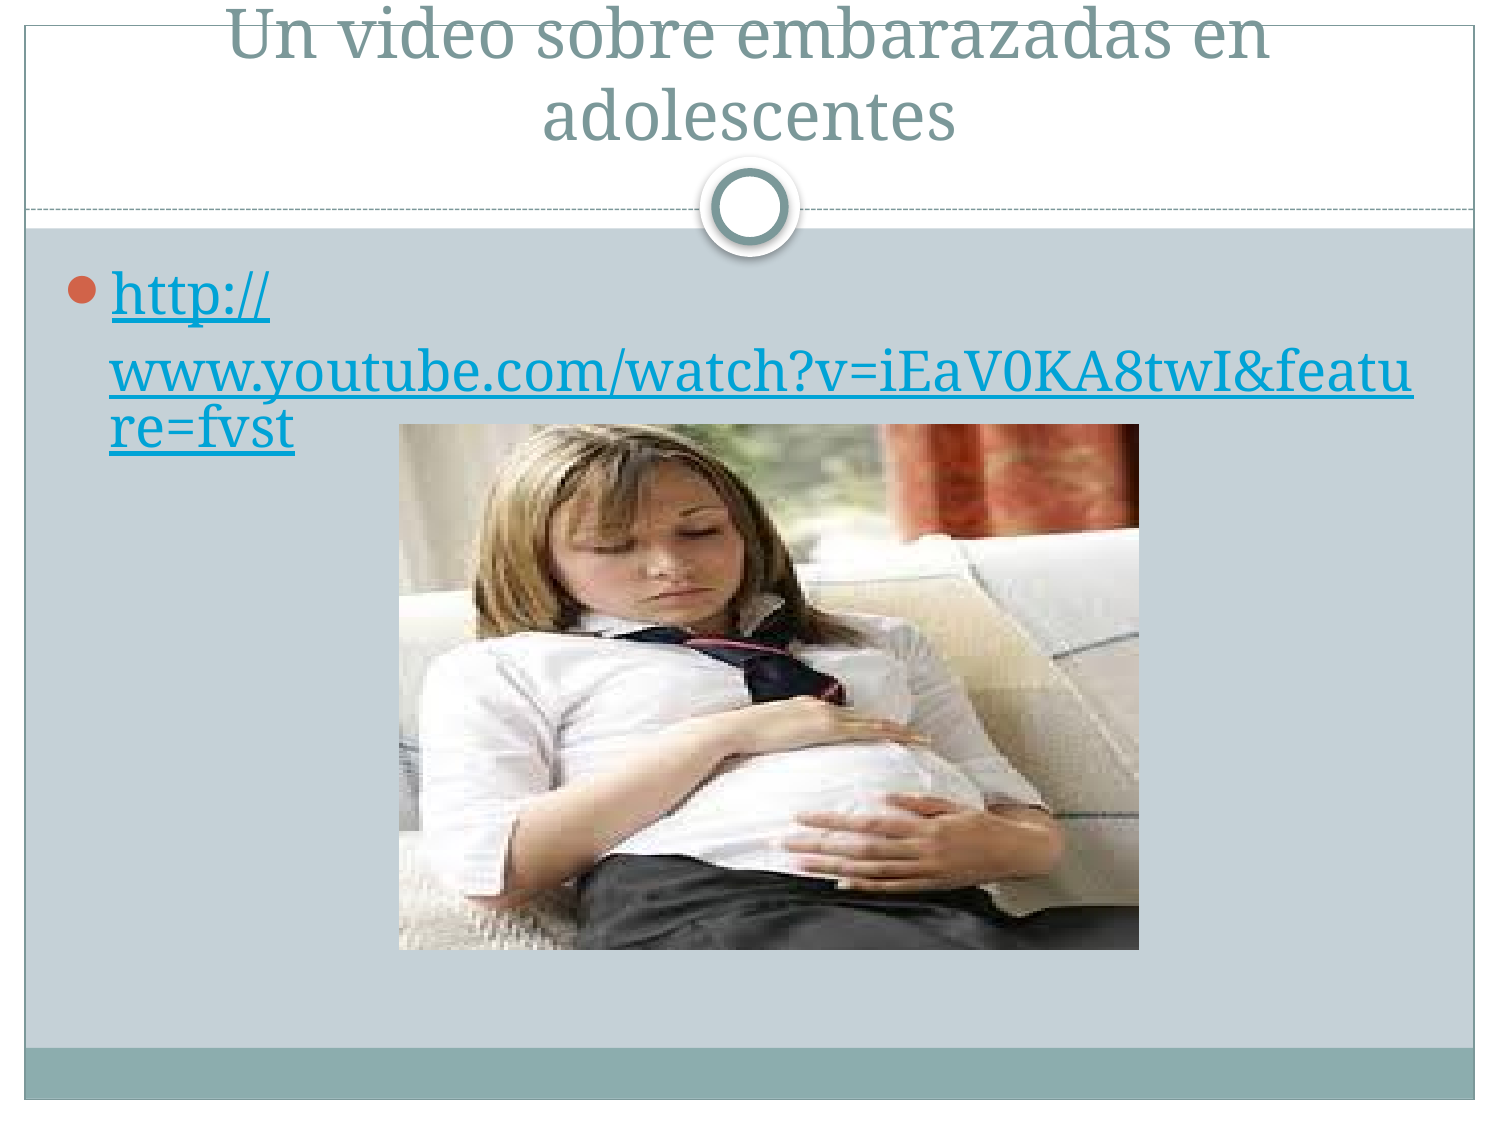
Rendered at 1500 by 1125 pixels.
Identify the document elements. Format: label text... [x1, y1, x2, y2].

list http://www.youtube.com/watch?v=iEaV0KA8twI&feature=fvst [49, 250, 1445, 1001]
picture [399, 424, 1140, 951]
title Un video sobre embarazadas en adolescentes [49, 37, 1450, 162]
